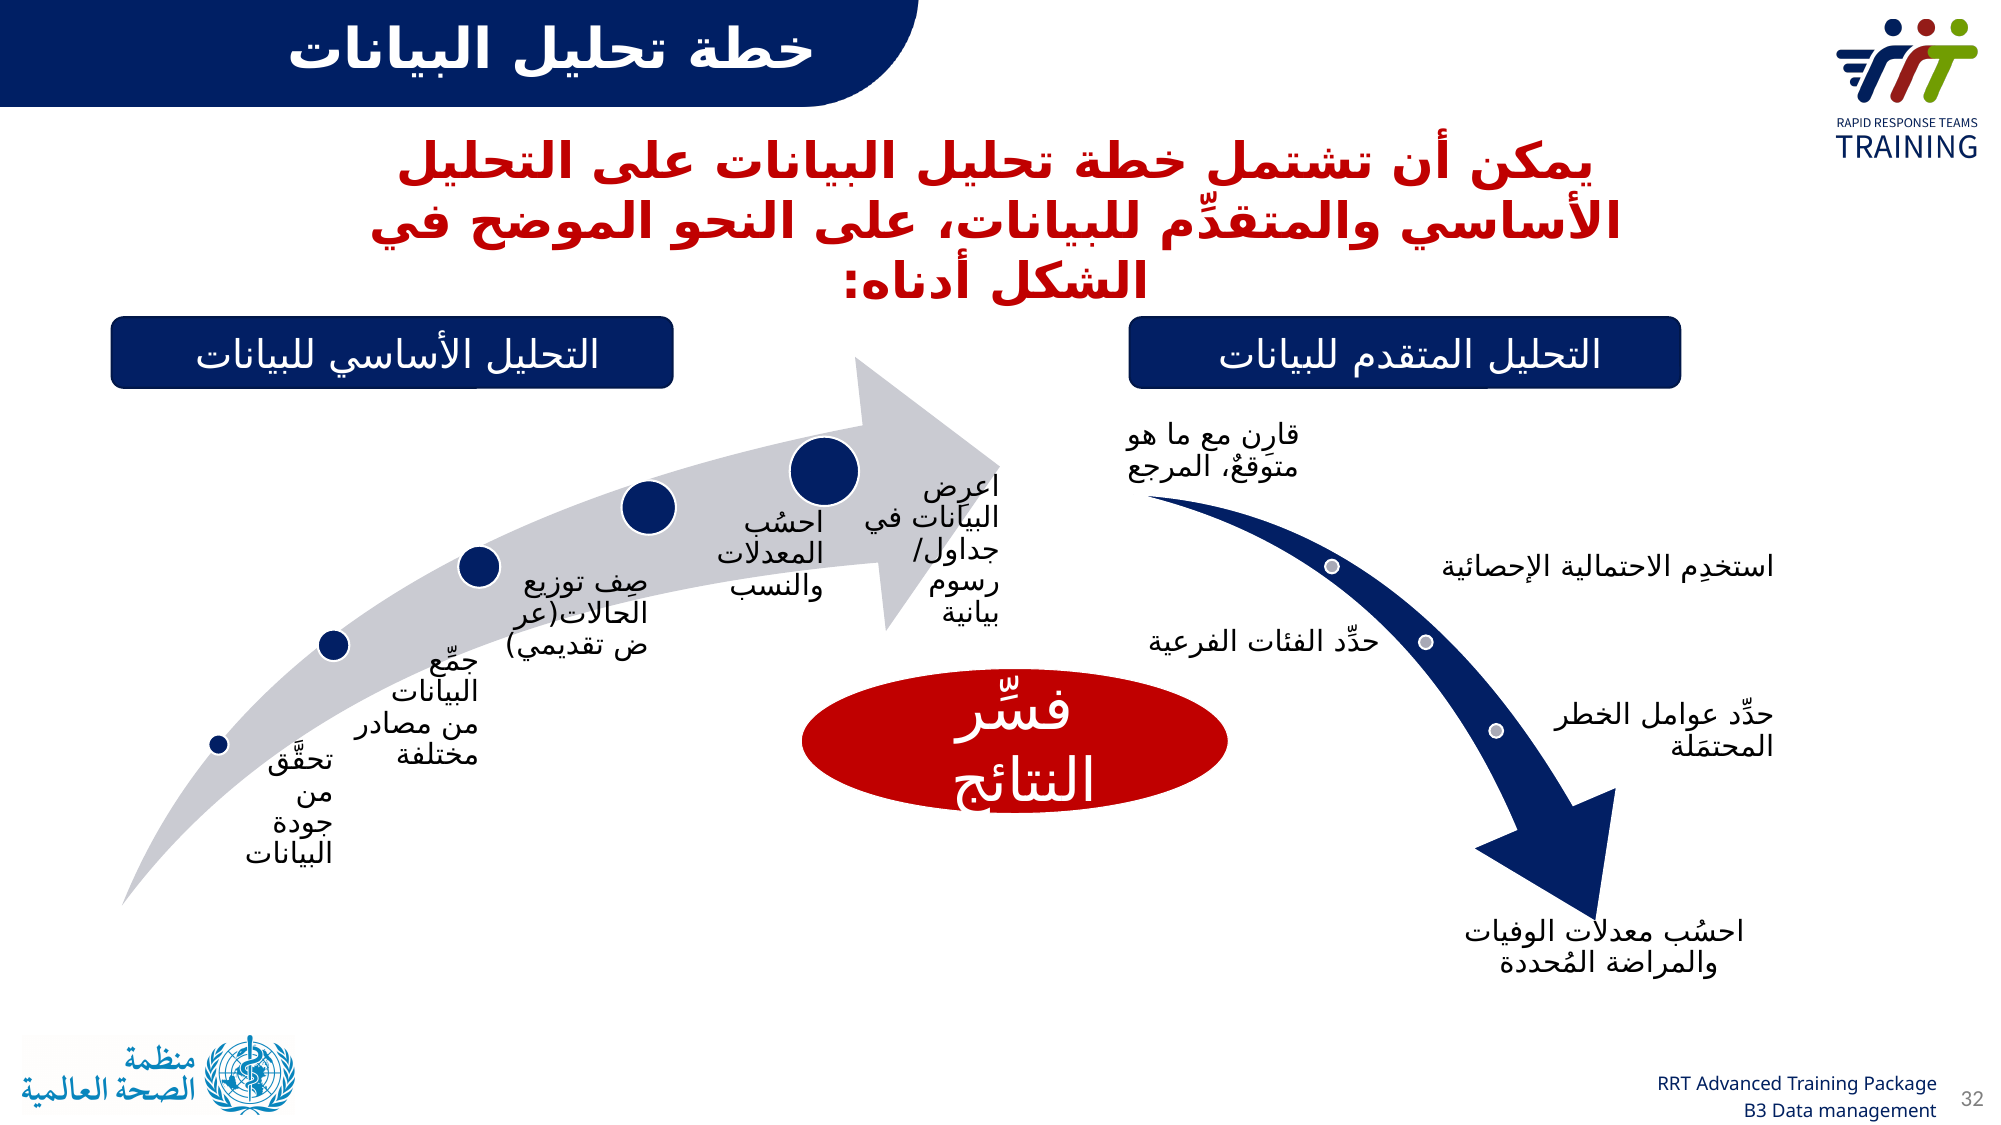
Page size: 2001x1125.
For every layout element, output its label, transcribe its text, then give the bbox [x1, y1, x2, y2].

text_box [121, 356, 1001, 906]
picture [0, 0, 919, 107]
text_box خطة تحليل البيانات [21, 13, 825, 89]
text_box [800, 668, 1229, 814]
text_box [111, 316, 673, 388]
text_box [1084, 427, 1778, 972]
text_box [1129, 316, 1681, 388]
text_box يمكن أن تشتمل خطة تحليل البيانات على التحليل الأساسي والمتقدِّم للبيانات، على النحو الموضح في الشكل أدناه: [311, 120, 1681, 316]
picture [1835, 19, 1978, 167]
picture [22, 1035, 295, 1115]
picture [252, 1050, 258, 1059]
